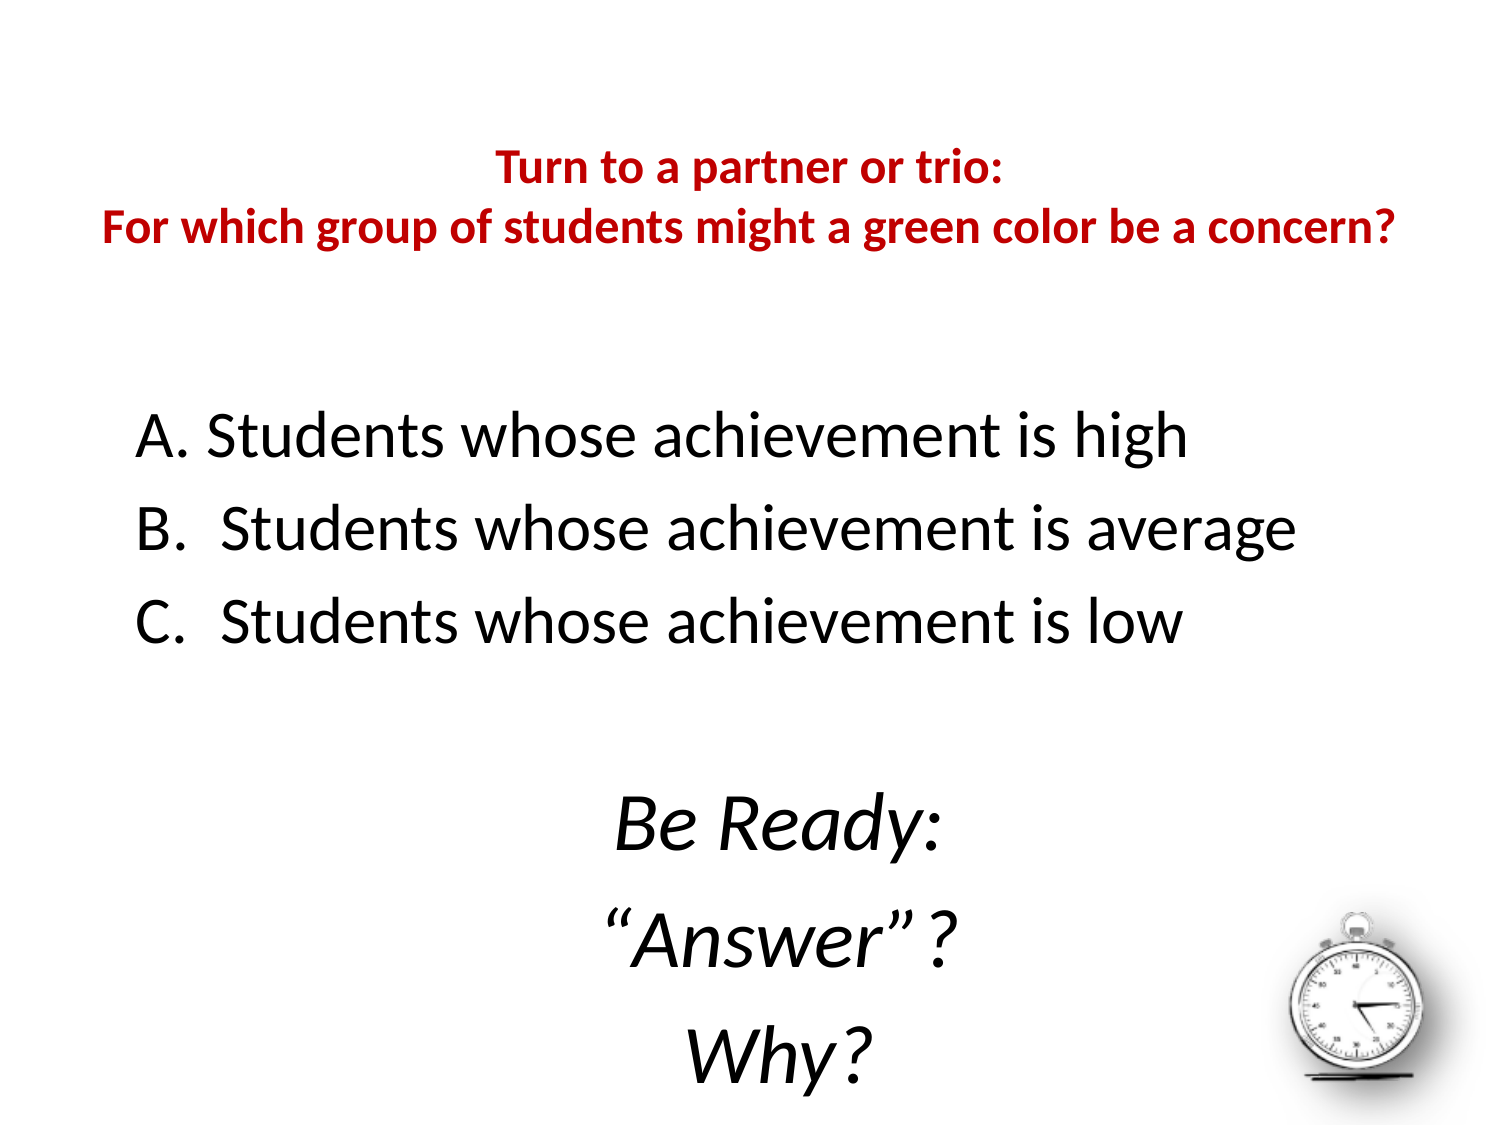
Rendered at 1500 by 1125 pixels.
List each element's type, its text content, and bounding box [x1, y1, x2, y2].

title Turn to a partner or trio: For which group of students might a green color be a concern? [75, 99, 1425, 288]
picture [1274, 912, 1437, 1085]
list A. Students whose achievement is high Students whose achievement is average Students whose achievement is low Be Ready: “Answer”? Why? [87, 382, 1438, 1125]
